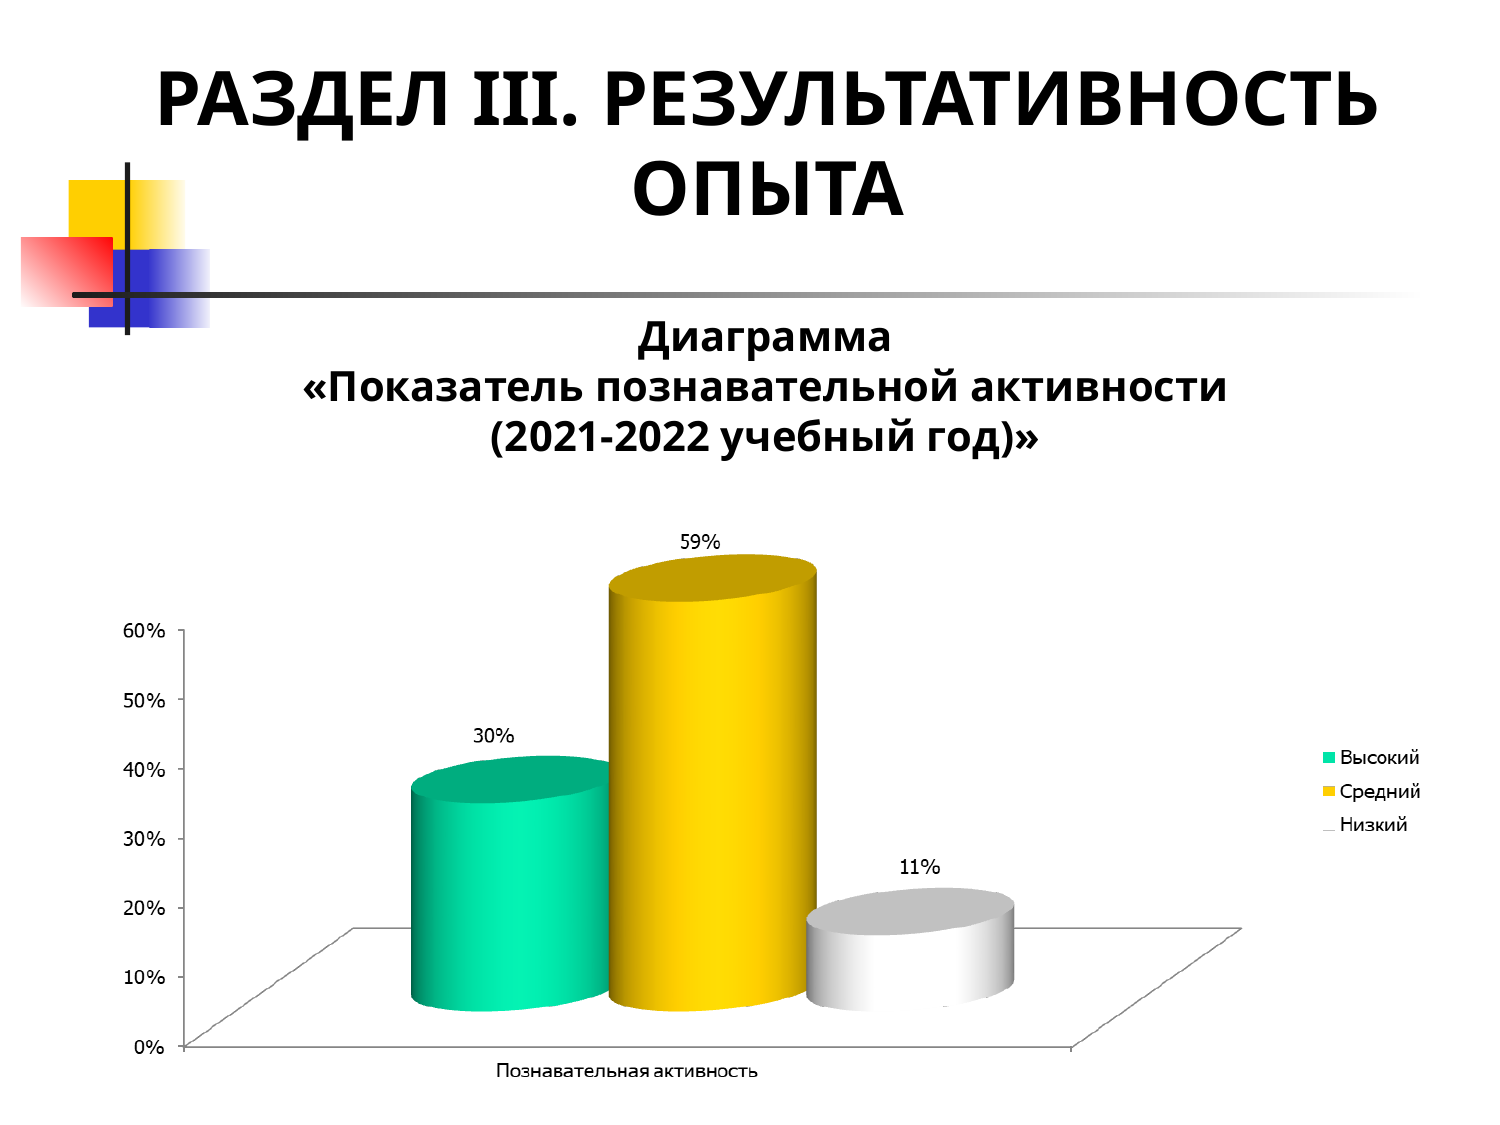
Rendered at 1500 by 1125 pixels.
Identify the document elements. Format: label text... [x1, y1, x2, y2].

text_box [52, 479, 1448, 1103]
text_box РАЗДЕЛ III. РЕЗУЛЬТАТИВНОСТЬ ОПЫТА [112, 42, 1424, 238]
text_box Диаграмма «Показатель познавательной активности (2021-2022 учебный год)» [68, 302, 1463, 468]
